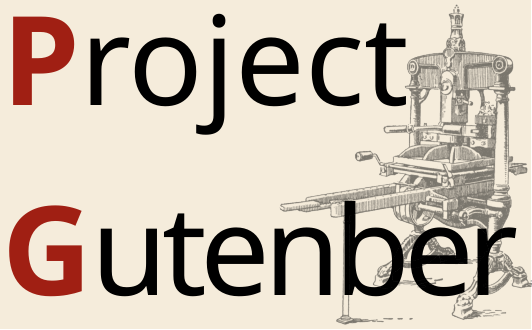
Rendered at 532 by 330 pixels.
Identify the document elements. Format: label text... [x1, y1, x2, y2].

picture [265, 0, 532, 329]
text_box Gutenberg [0, 164, 532, 330]
text_box Project [0, 0, 265, 138]
